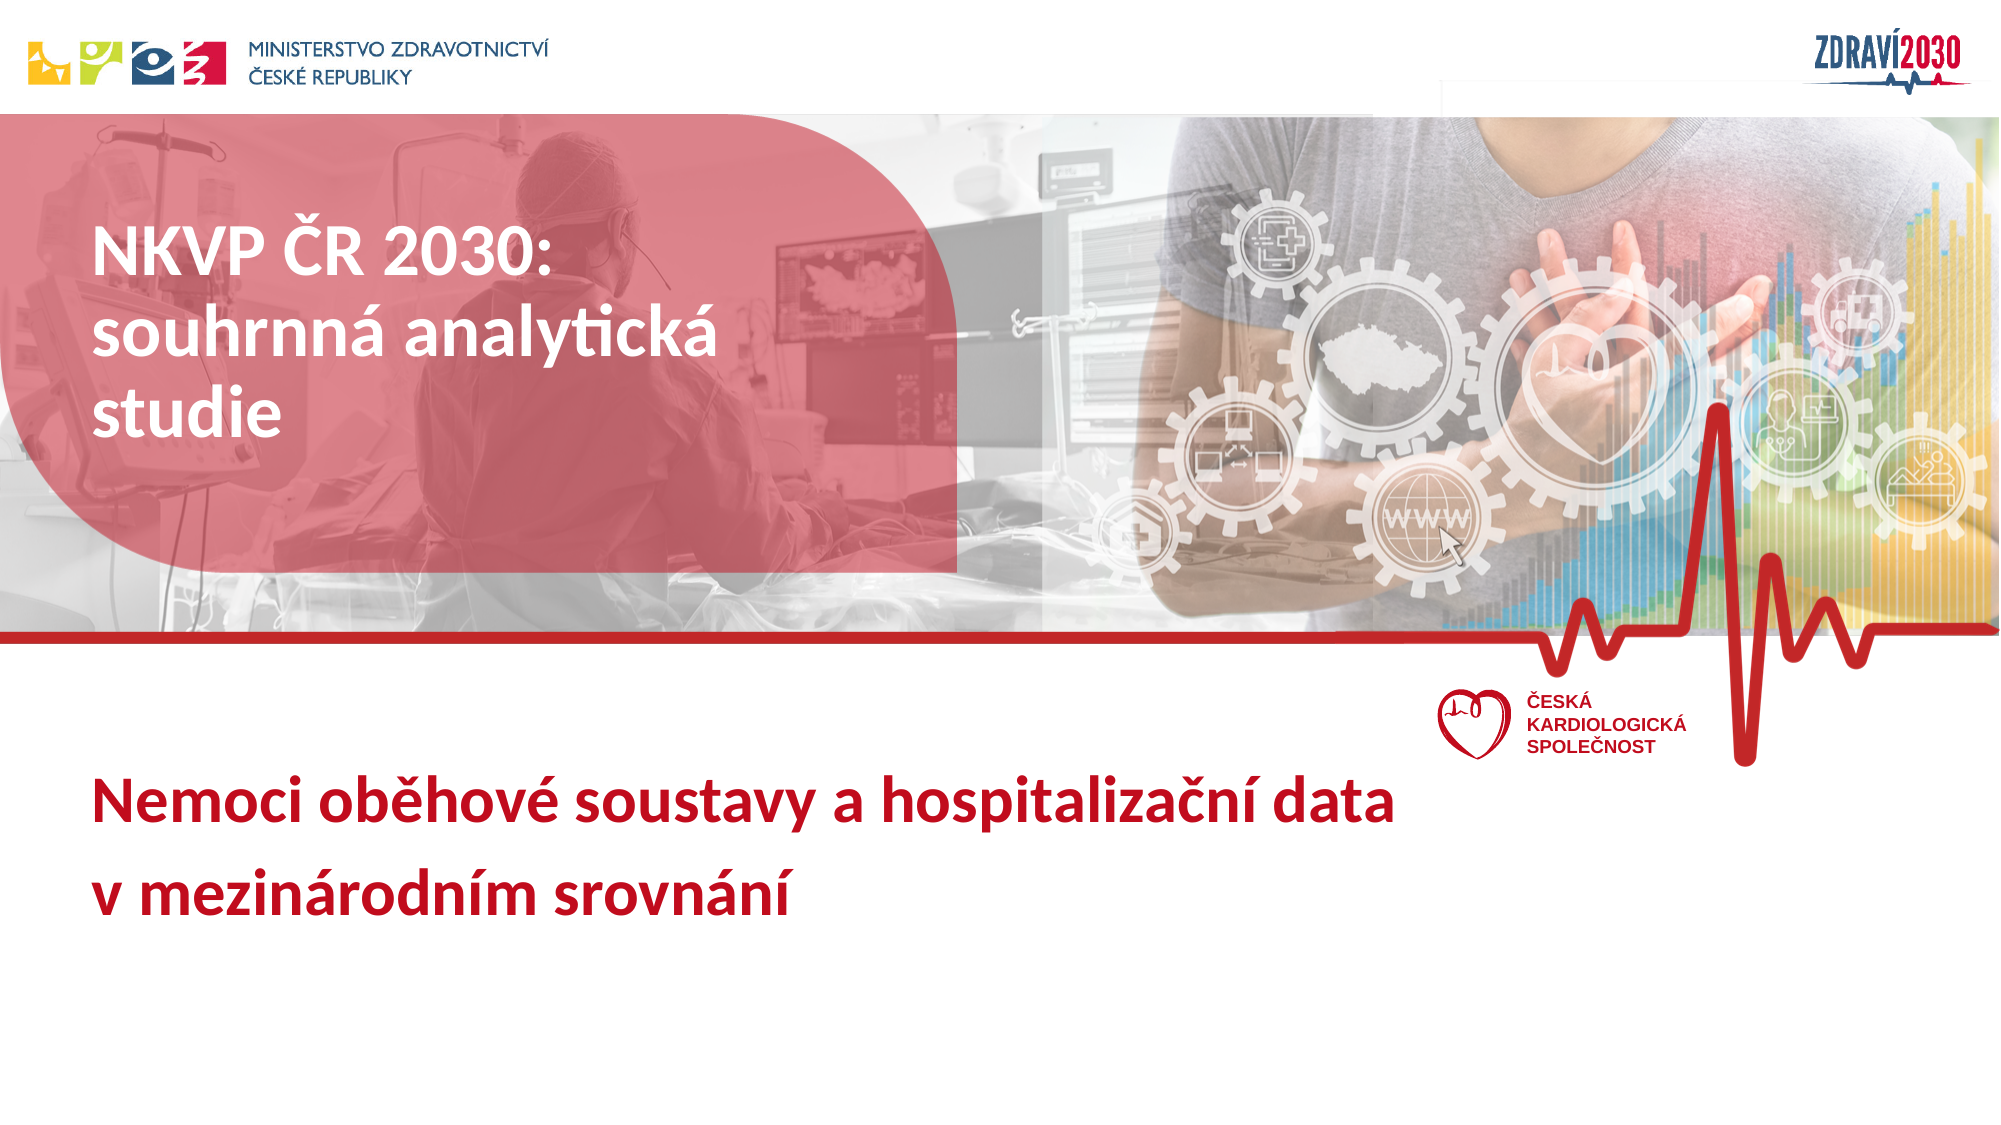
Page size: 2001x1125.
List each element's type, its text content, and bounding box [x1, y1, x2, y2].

list Nemoci oběhové soustavy a hospitalizační data v mezinárodním srovnání [76, 809, 1901, 887]
title NKVP ČR 2030: souhrnná analytická studie [76, 124, 986, 541]
picture [0, 28, 2000, 767]
